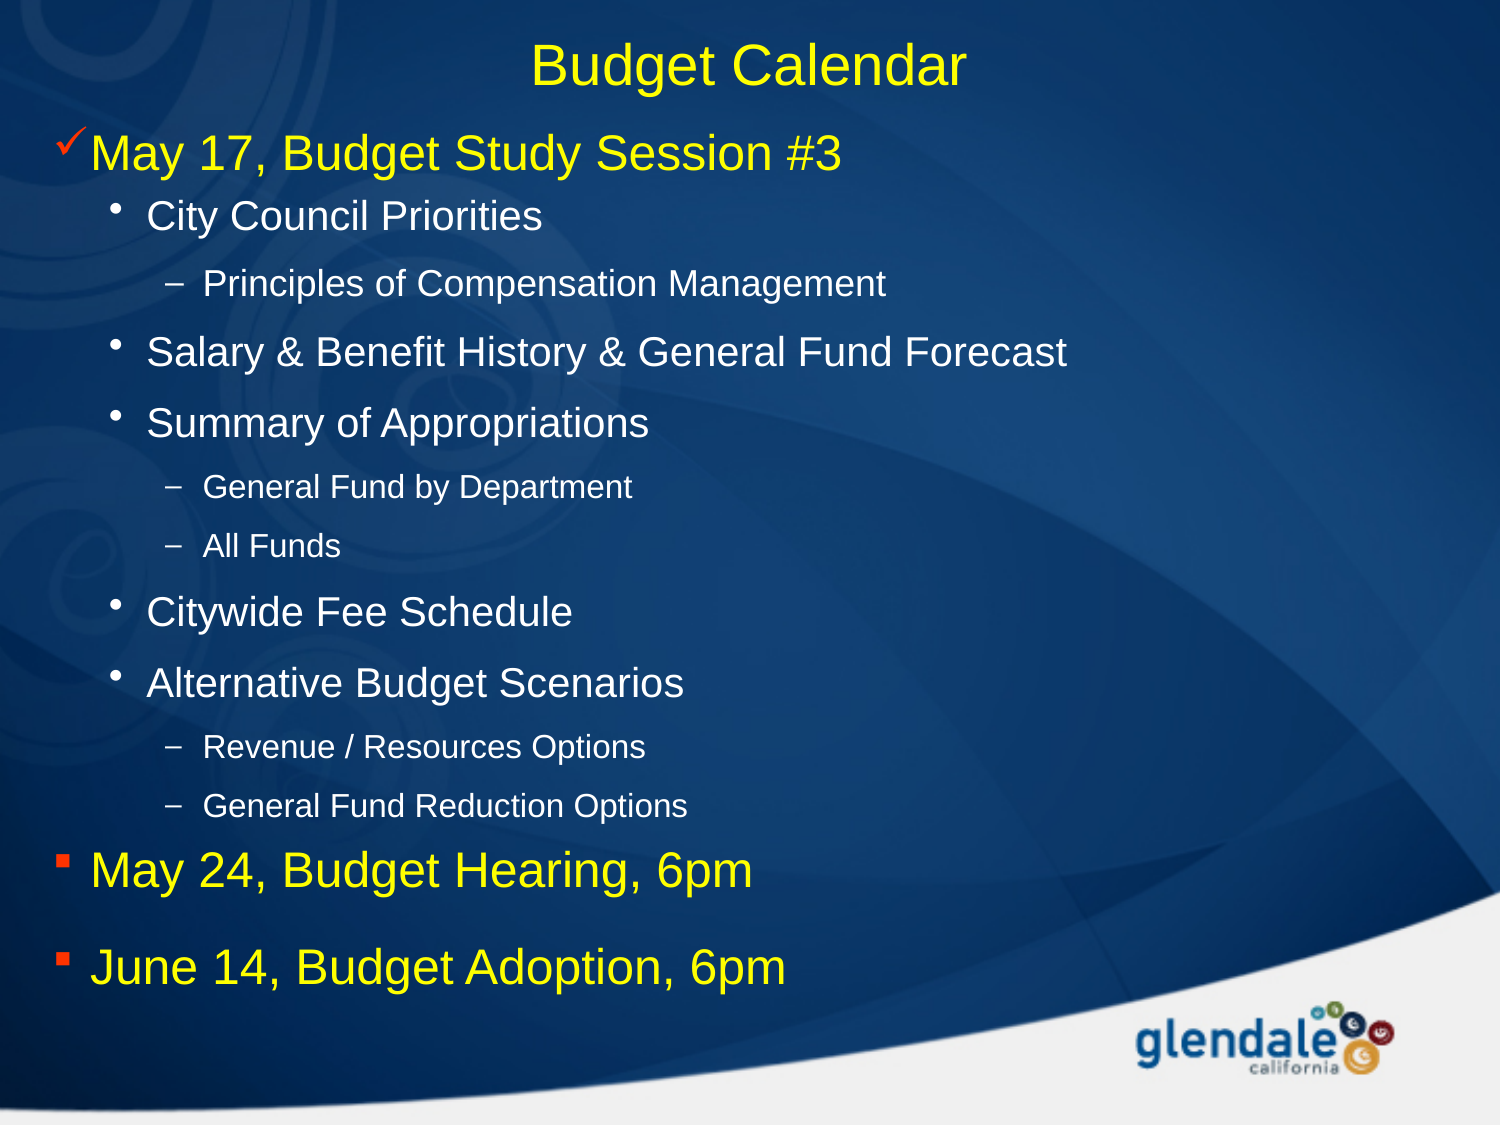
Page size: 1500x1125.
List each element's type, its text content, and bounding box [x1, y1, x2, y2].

title Budget Calendar [50, 12, 1450, 113]
picture [0, 0, 1500, 1125]
list May 17, Budget Study Session #3 City Council Priorities Principles of Compensation Management Salary & Benefit History & General Fund Forecast Summary of Appropriations General Fund by Department All Funds Citywide Fee Schedule Alternative Budget Scenarios Revenue / Resources Options General Fund Reduction Options May 24, Budget Hearing, 6pm June 14, Budget Adoption, 6pm [37, 125, 1450, 1075]
